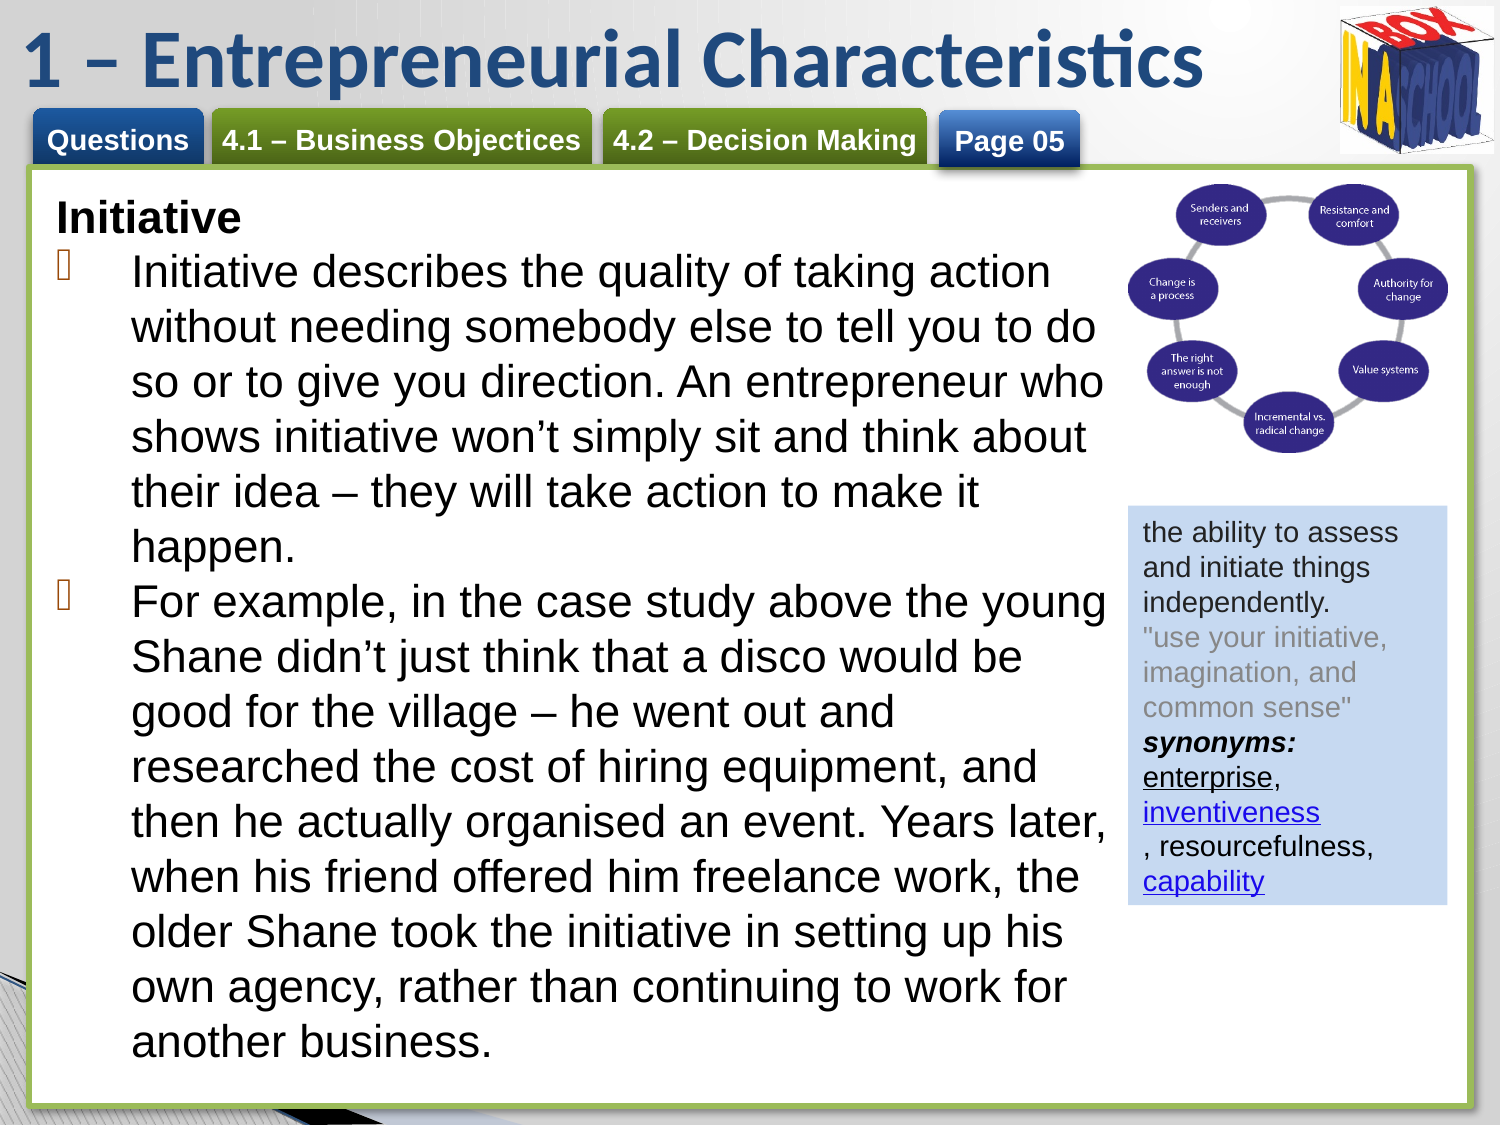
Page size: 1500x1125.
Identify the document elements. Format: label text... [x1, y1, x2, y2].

picture [281, 1114, 303, 1125]
picture [1127, 184, 1448, 454]
title 1 – Entrepreneurial Characteristics [5, 11, 1270, 97]
text_box the ability to assess and initiate things independently. "use your initiative, imagination, and common sense" synonyms: enterprise, inventiveness, resourcefulness, capability [1128, 505, 1448, 906]
picture [1340, 6, 1495, 154]
text_box Initiative Initiative describes the quality of taking action without needing somebody else to tell you to do so or to give you direction. An entrepreneur who shows initiative won’t simply sit and think about their idea – they will take action to make it happen. For example, in the case study above the young Shane didn’t just think that a disco would be good for the village – he went out and researched the cost of hiring equipment, and then he actually organised an event. Years later, when his friend offered him freelance work, the older Shane took the initiative in setting up his own agency, rather than continuing to work for another business. [41, 179, 1128, 1075]
text_box Page 05 [938, 109, 1081, 167]
